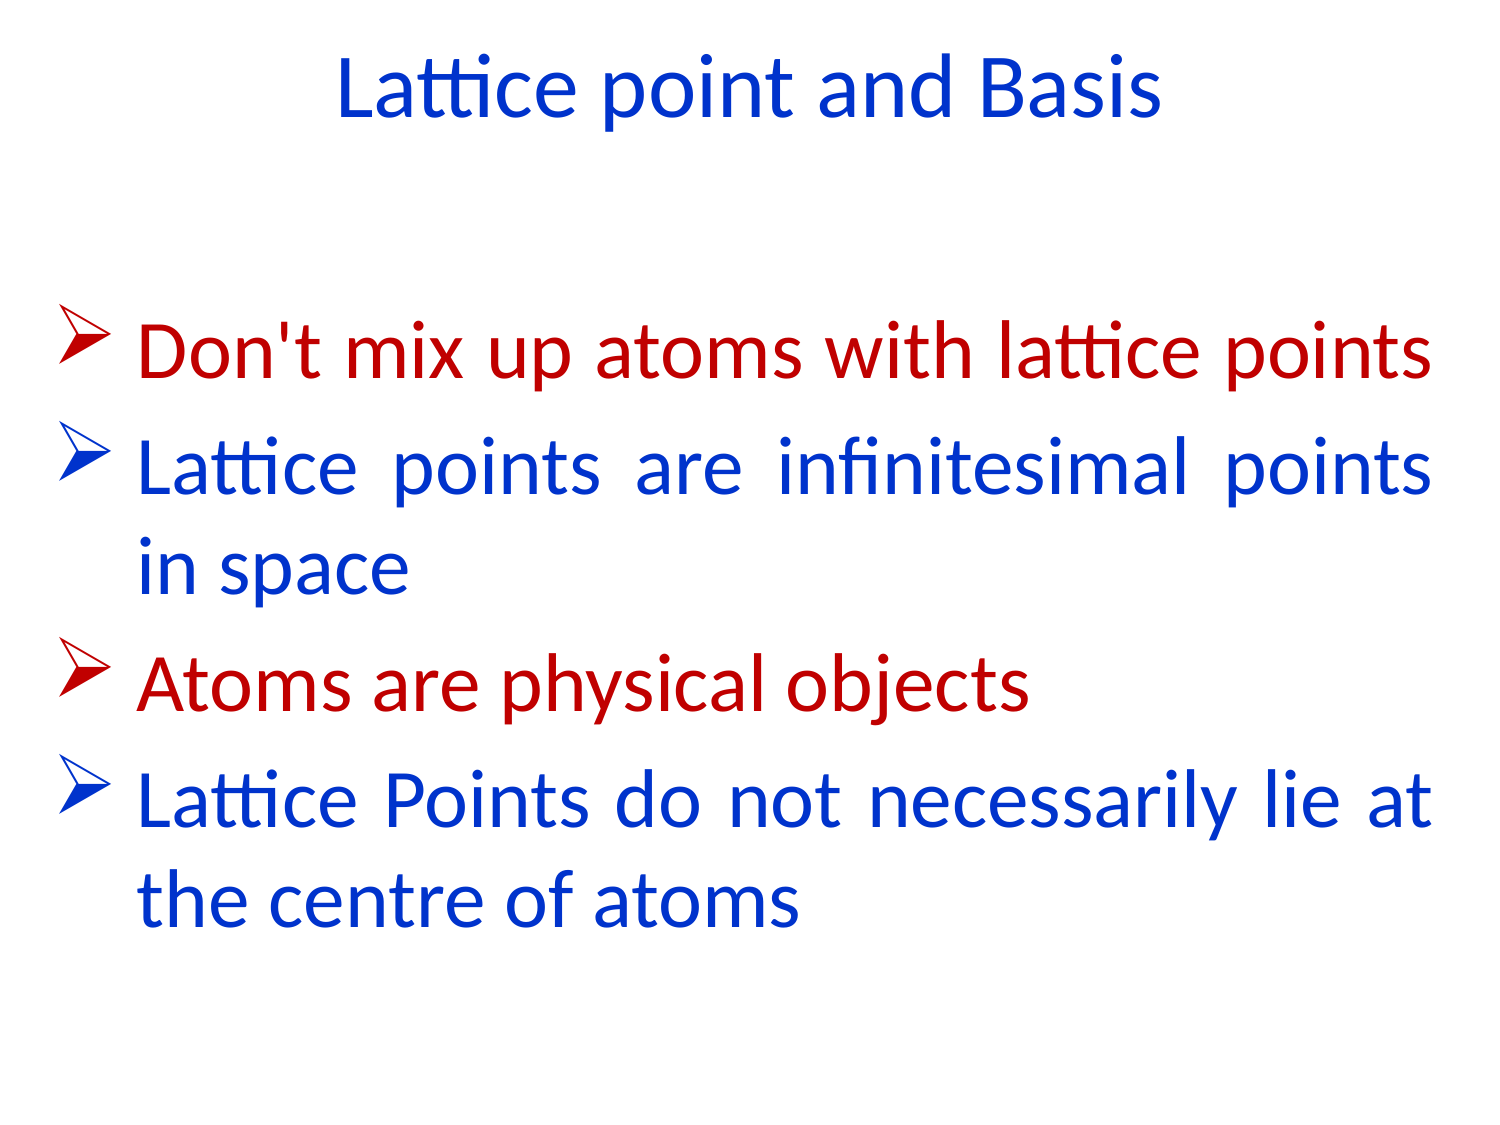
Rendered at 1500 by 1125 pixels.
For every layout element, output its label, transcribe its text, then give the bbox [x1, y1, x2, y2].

title Lattice point and Basis [24, 0, 1475, 163]
subtitle Don't mix up atoms with lattice points Lattice points are infinitesimal points in space Atoms are physical objects Lattice Points do not necessarily lie at the centre of atoms [37, 287, 1450, 1025]
